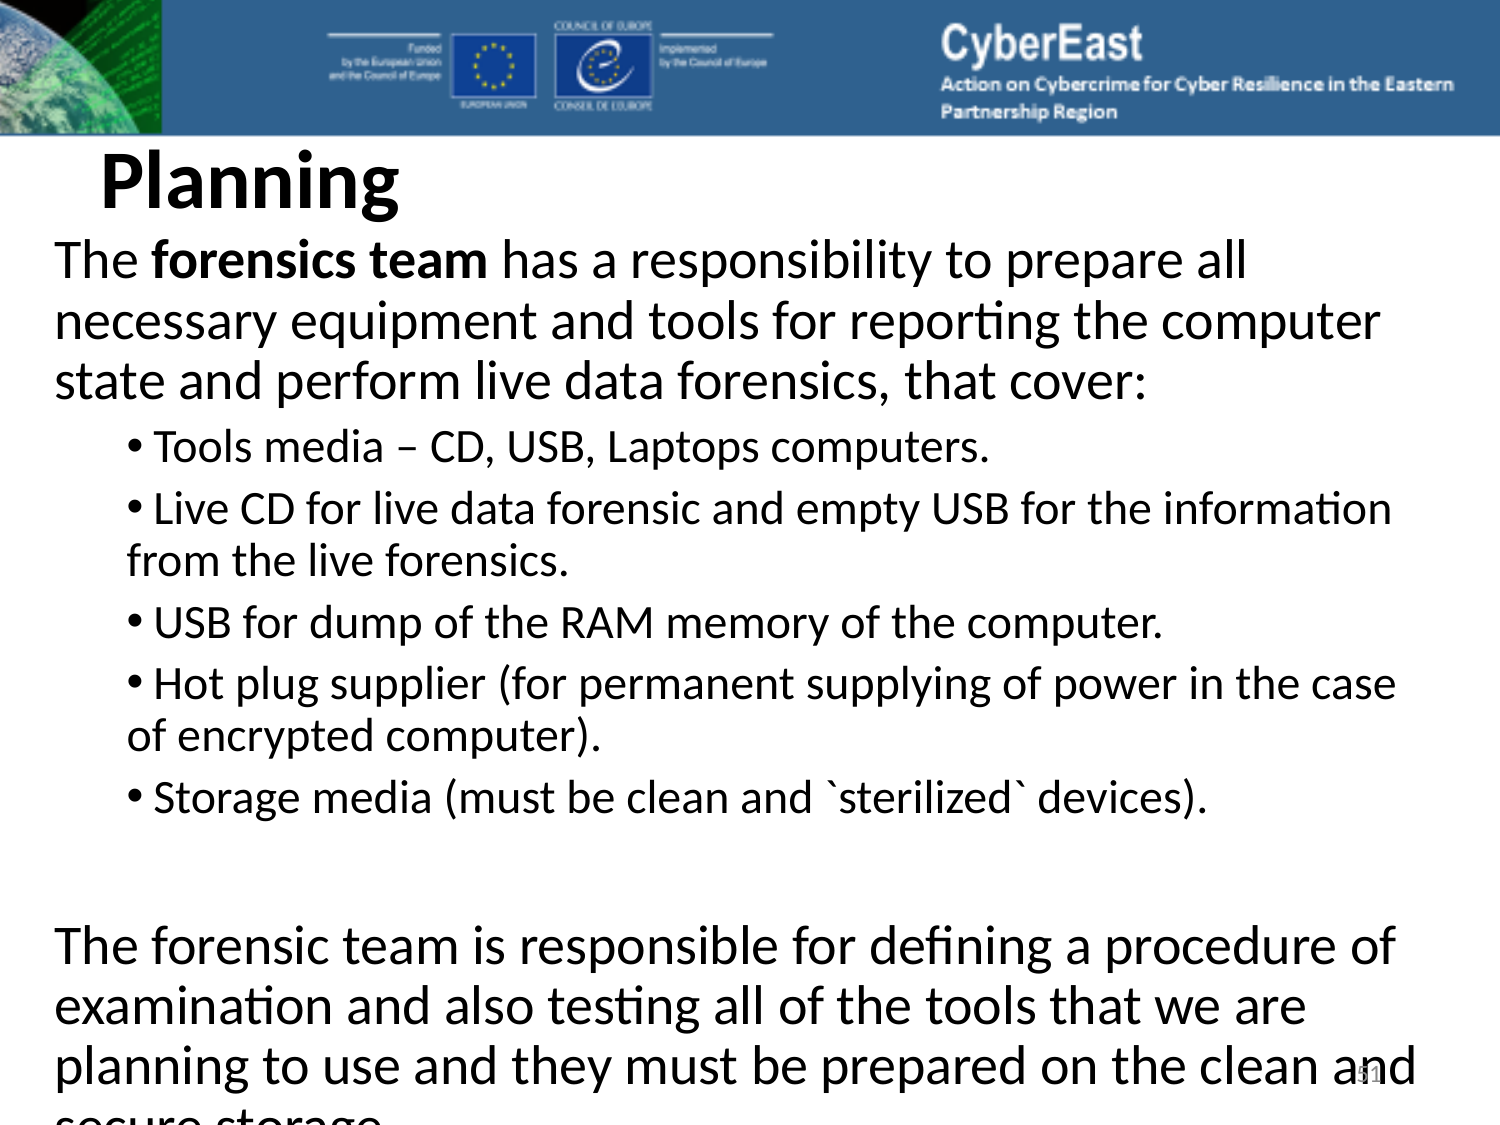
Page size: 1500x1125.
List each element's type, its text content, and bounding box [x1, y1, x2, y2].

picture [0, 0, 1500, 1125]
list The forensics team has a responsibility to prepare all necessary equipment and tools for reporting the computer state and perform live data forensics, that cover: Tools media – CD, USB, Laptops computers. Live CD for live data forensic and empty USB for the information from the live forensics. USB for dump of the RAM memory of the computer. Hot plug supplier (for permanent supplying of power in the case of encrypted computer). Storage media (must be clean and `sterilized` devices). The forensic team is responsible for defining a procedure of examination and also testing all of the tools that we are planning to use and they must be prepared on the clean and secure storage. [39, 223, 1461, 1125]
slide_number 51 [1059, 1042, 1397, 1103]
title Planning [85, 73, 1380, 223]
